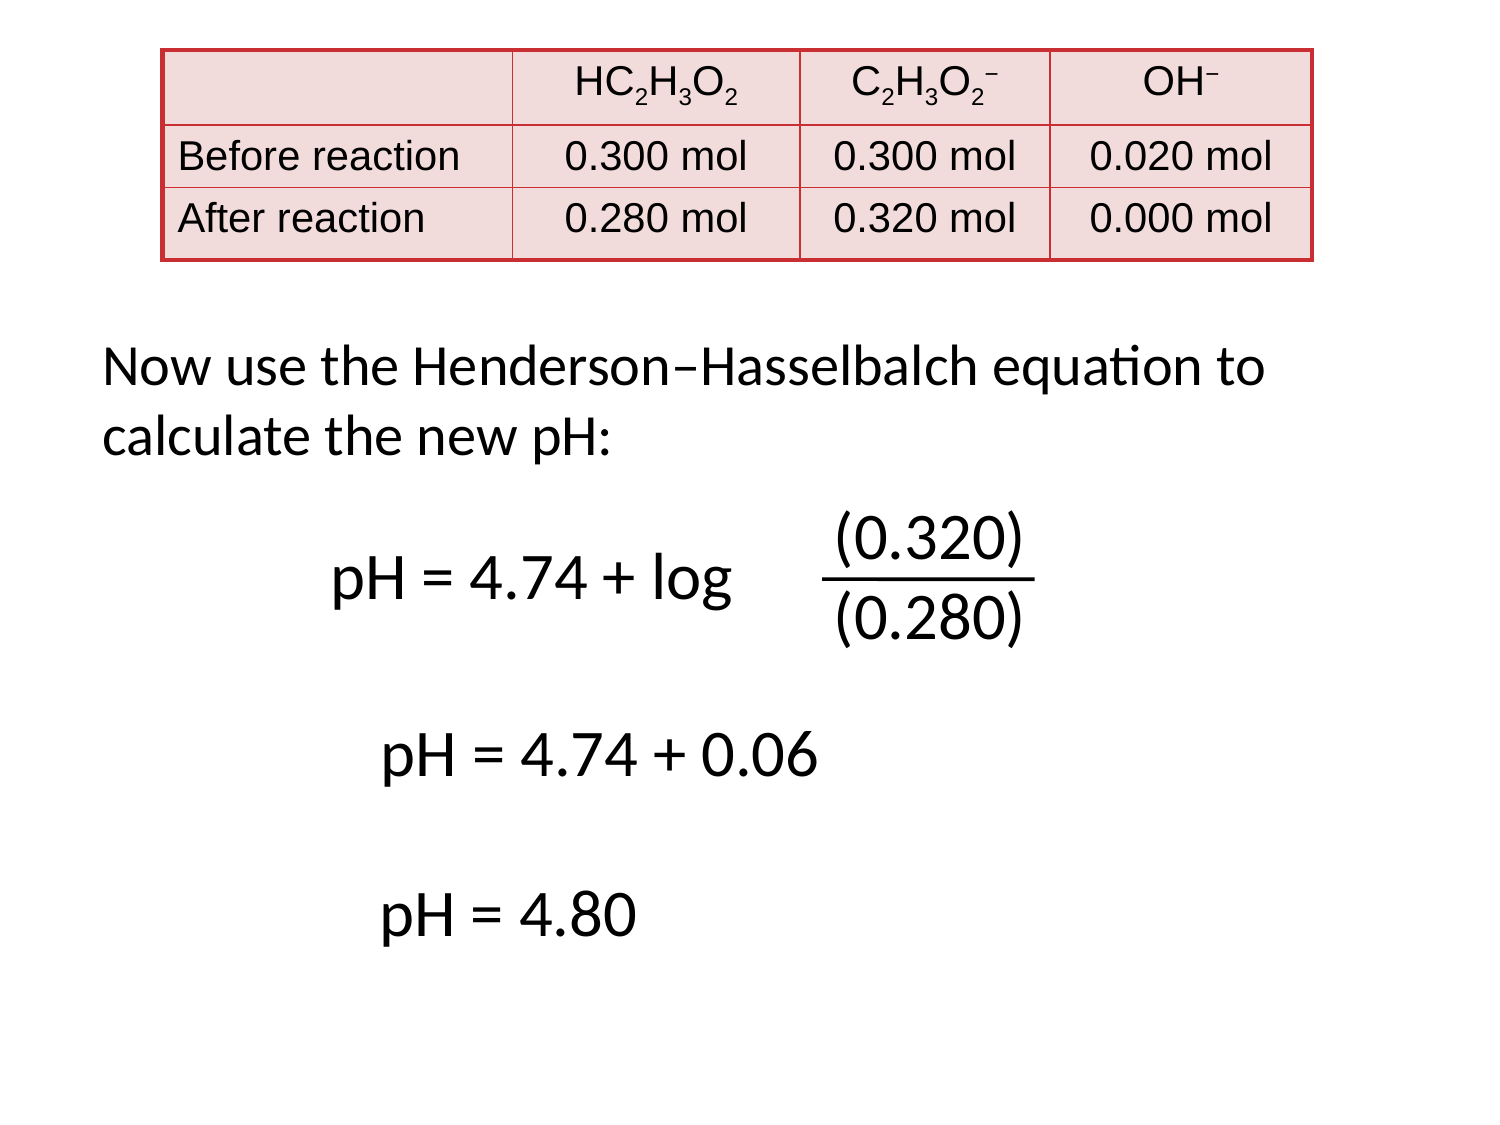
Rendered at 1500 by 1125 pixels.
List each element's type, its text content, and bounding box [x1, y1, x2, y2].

table_cell 0.020 mol [1051, 126, 1310, 187]
table_cell 0.280 mol [513, 188, 799, 258]
text_box pH = 4.74 + 0.06 [365, 702, 835, 798]
table_header OH− [1051, 52, 1310, 124]
table_cell 0.320 mol [801, 188, 1049, 258]
table_header C2H3O2− [801, 52, 1049, 124]
table_cell 0.000 mol [1051, 188, 1310, 258]
table_header HC2H3O2 [513, 52, 799, 124]
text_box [312, 485, 1043, 663]
table_cell 0.300 mol [513, 126, 799, 187]
text_box Now use the Henderson–Hasselbalch equation to calculate the new pH: [87, 319, 1413, 475]
table_cell 0.300 mol [801, 126, 1049, 187]
table_cell After reaction [165, 188, 512, 258]
table_header [165, 52, 512, 124]
table_cell Before reaction [165, 126, 512, 187]
text_box pH pH = 4.80 [364, 702, 653, 958]
